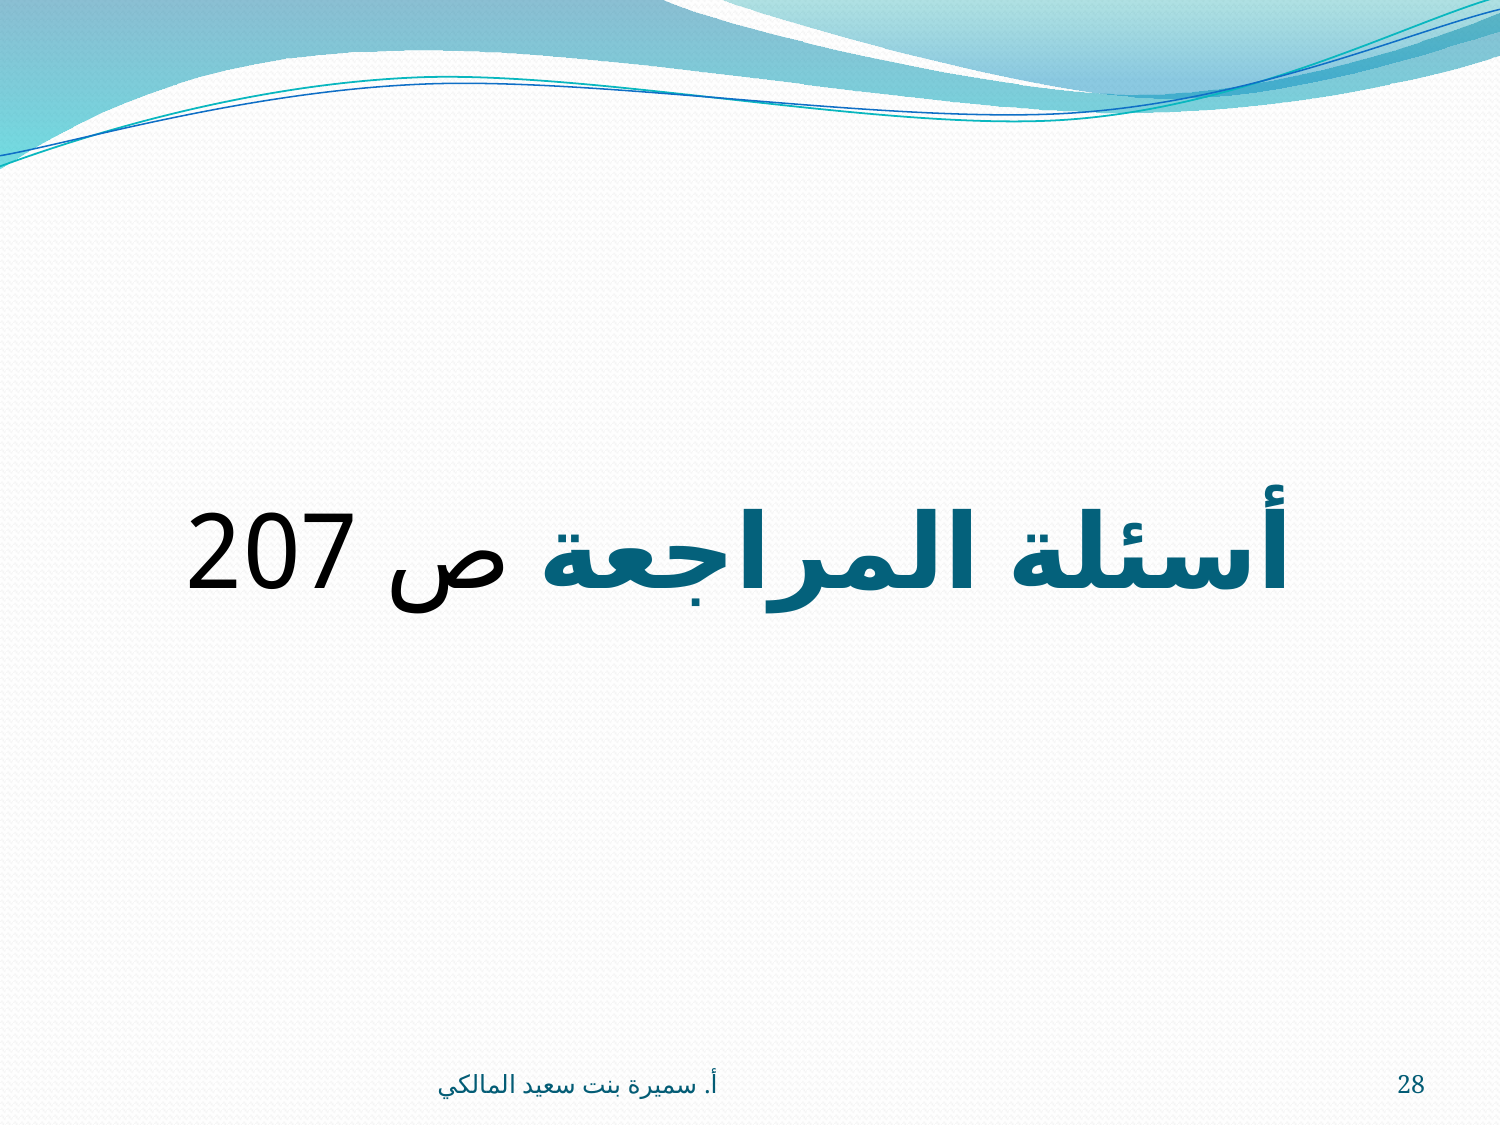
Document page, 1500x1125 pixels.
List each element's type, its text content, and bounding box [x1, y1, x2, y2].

slide_number 28 [1299, 1042, 1425, 1103]
footer أ. سميرة بنت سعيد المالكي [437, 1042, 988, 1103]
title أسئلة المراجعة ص 207 [64, 422, 1415, 610]
